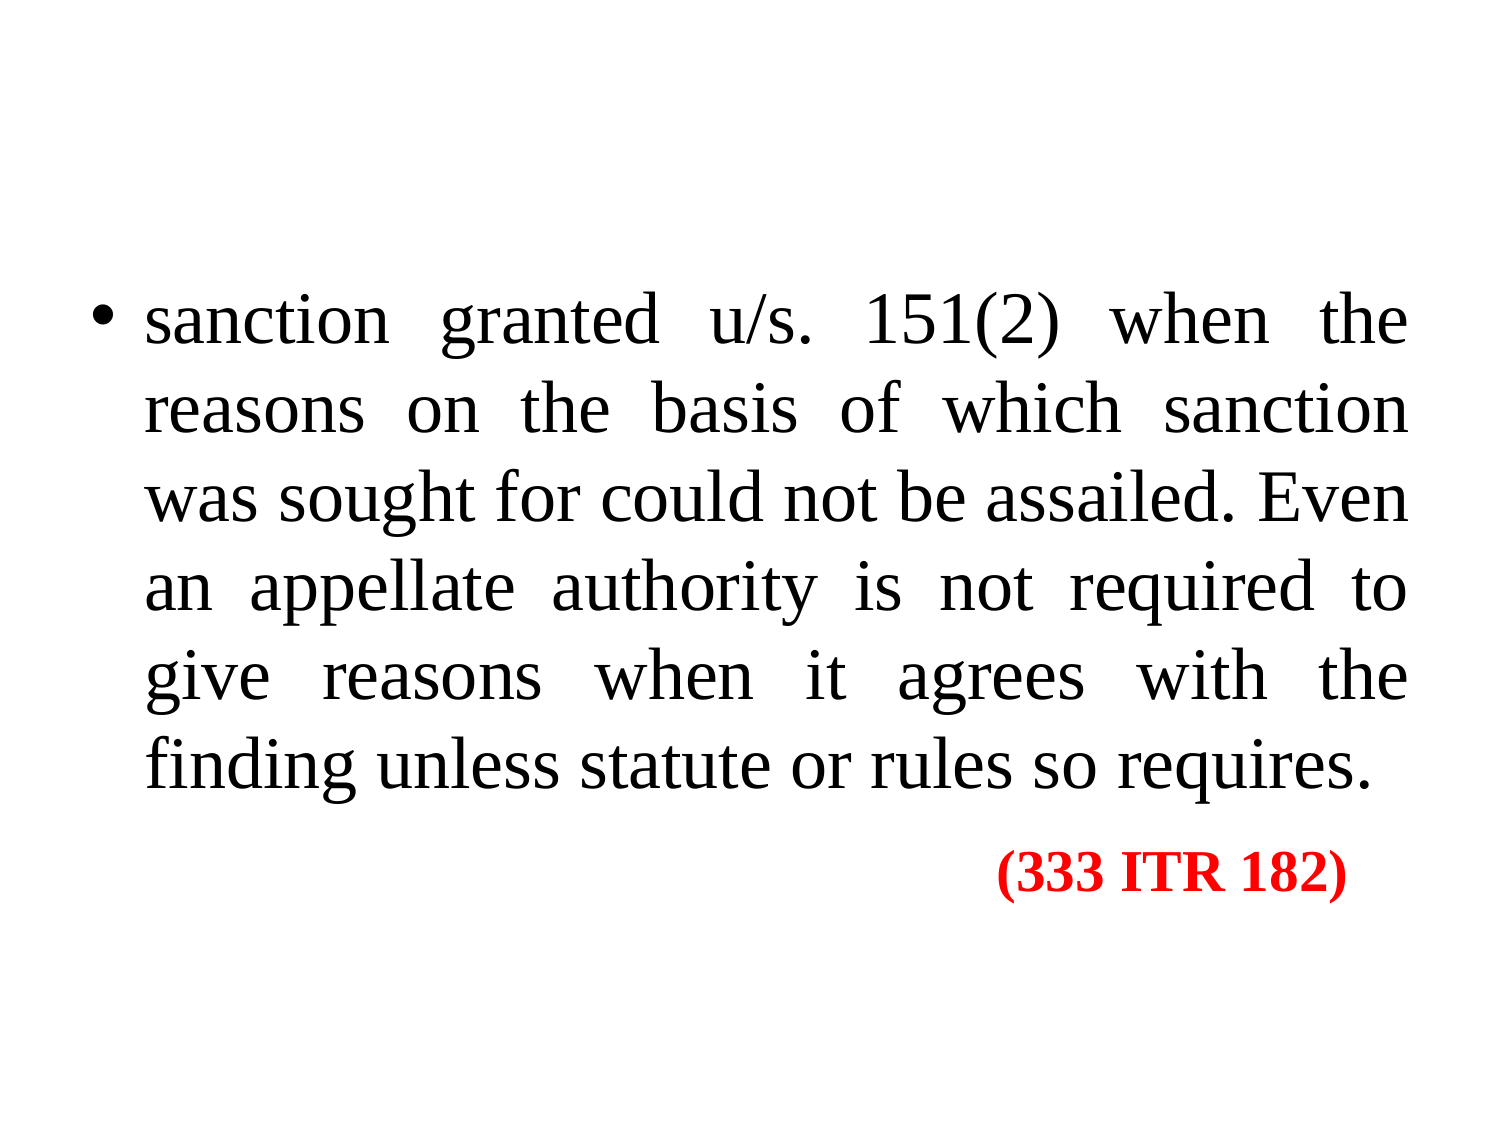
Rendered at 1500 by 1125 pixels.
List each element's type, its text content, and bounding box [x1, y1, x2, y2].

list sanction granted u/s. 151(2) when the reasons on the basis of which sanction was sought for could not be assailed. Even an appellate authority is not required to give reasons when it agrees with the finding unless statute or rules so requires. (333 ITR 182) [75, 262, 1425, 1005]
